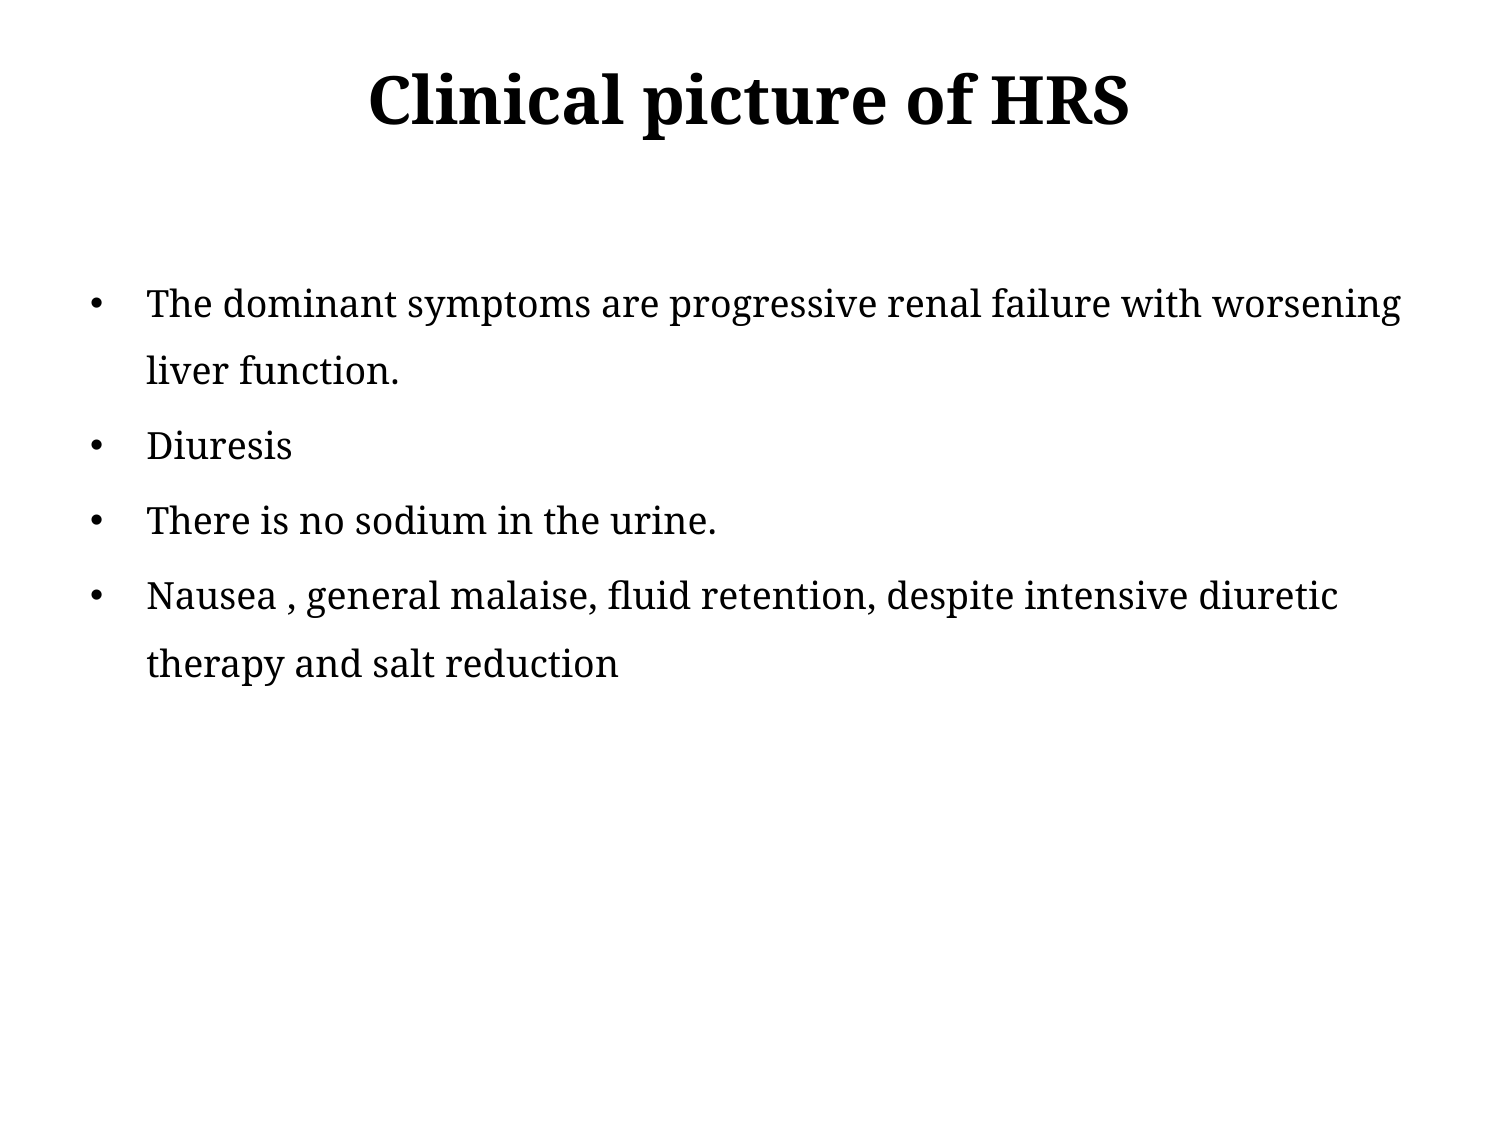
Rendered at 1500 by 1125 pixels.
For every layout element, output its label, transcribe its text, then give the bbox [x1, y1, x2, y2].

list The dominant symptoms are progressive renal failure with worsening liver function. Diuresis There is no sodium in the urine. Nausea , general malaise, fluid retention, despite intensive diuretic therapy and salt reduction [75, 249, 1425, 1020]
title Clinical picture of HRS [75, 45, 1425, 150]
